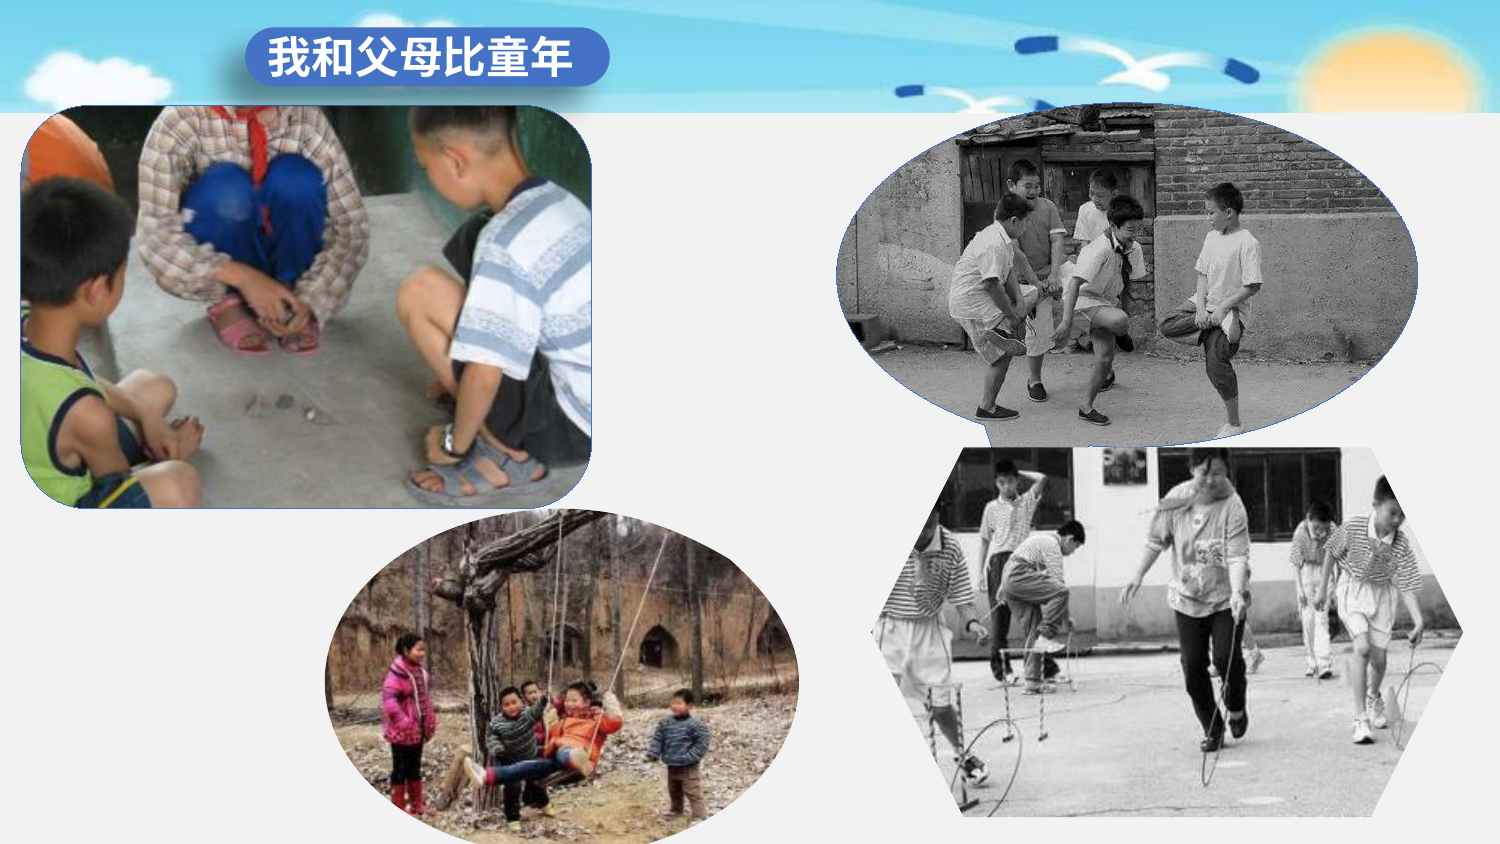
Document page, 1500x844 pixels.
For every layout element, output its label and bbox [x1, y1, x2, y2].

text_box [245, 23, 662, 89]
picture [0, 0, 1500, 844]
